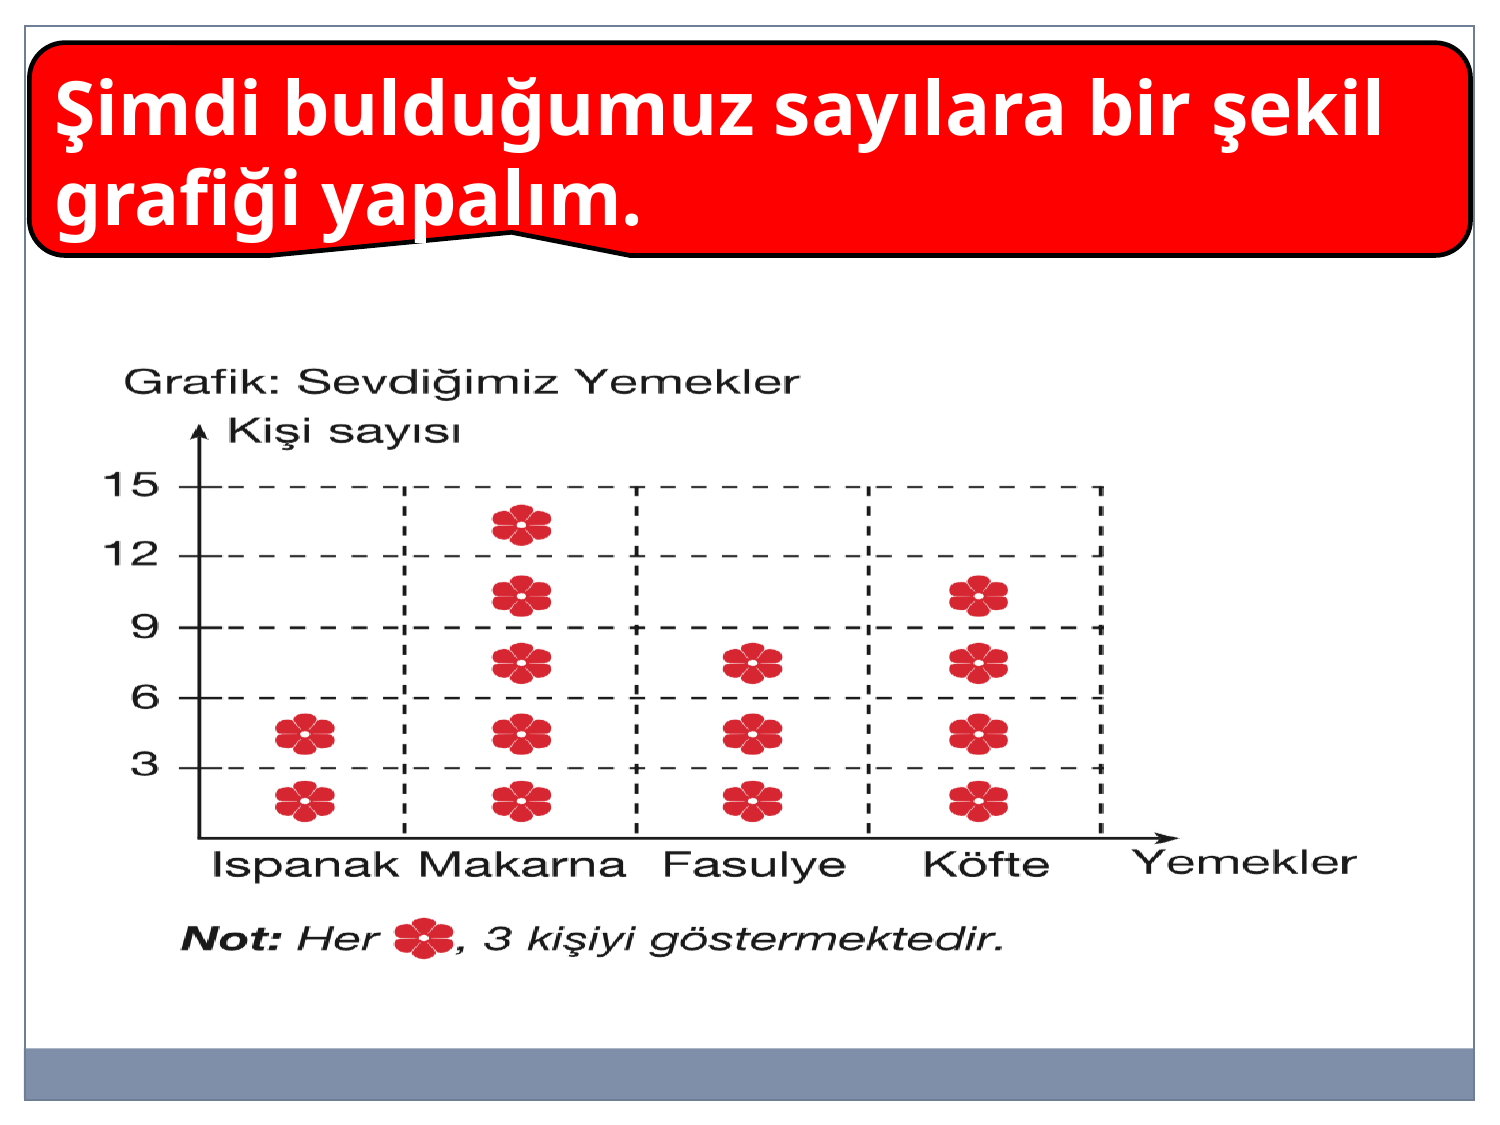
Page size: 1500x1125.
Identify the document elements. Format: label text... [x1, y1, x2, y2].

text_box Şimdi bulduğumuz sayılara bir şekil grafiği yapalım. [29, 42, 1471, 256]
picture [64, 349, 1400, 974]
